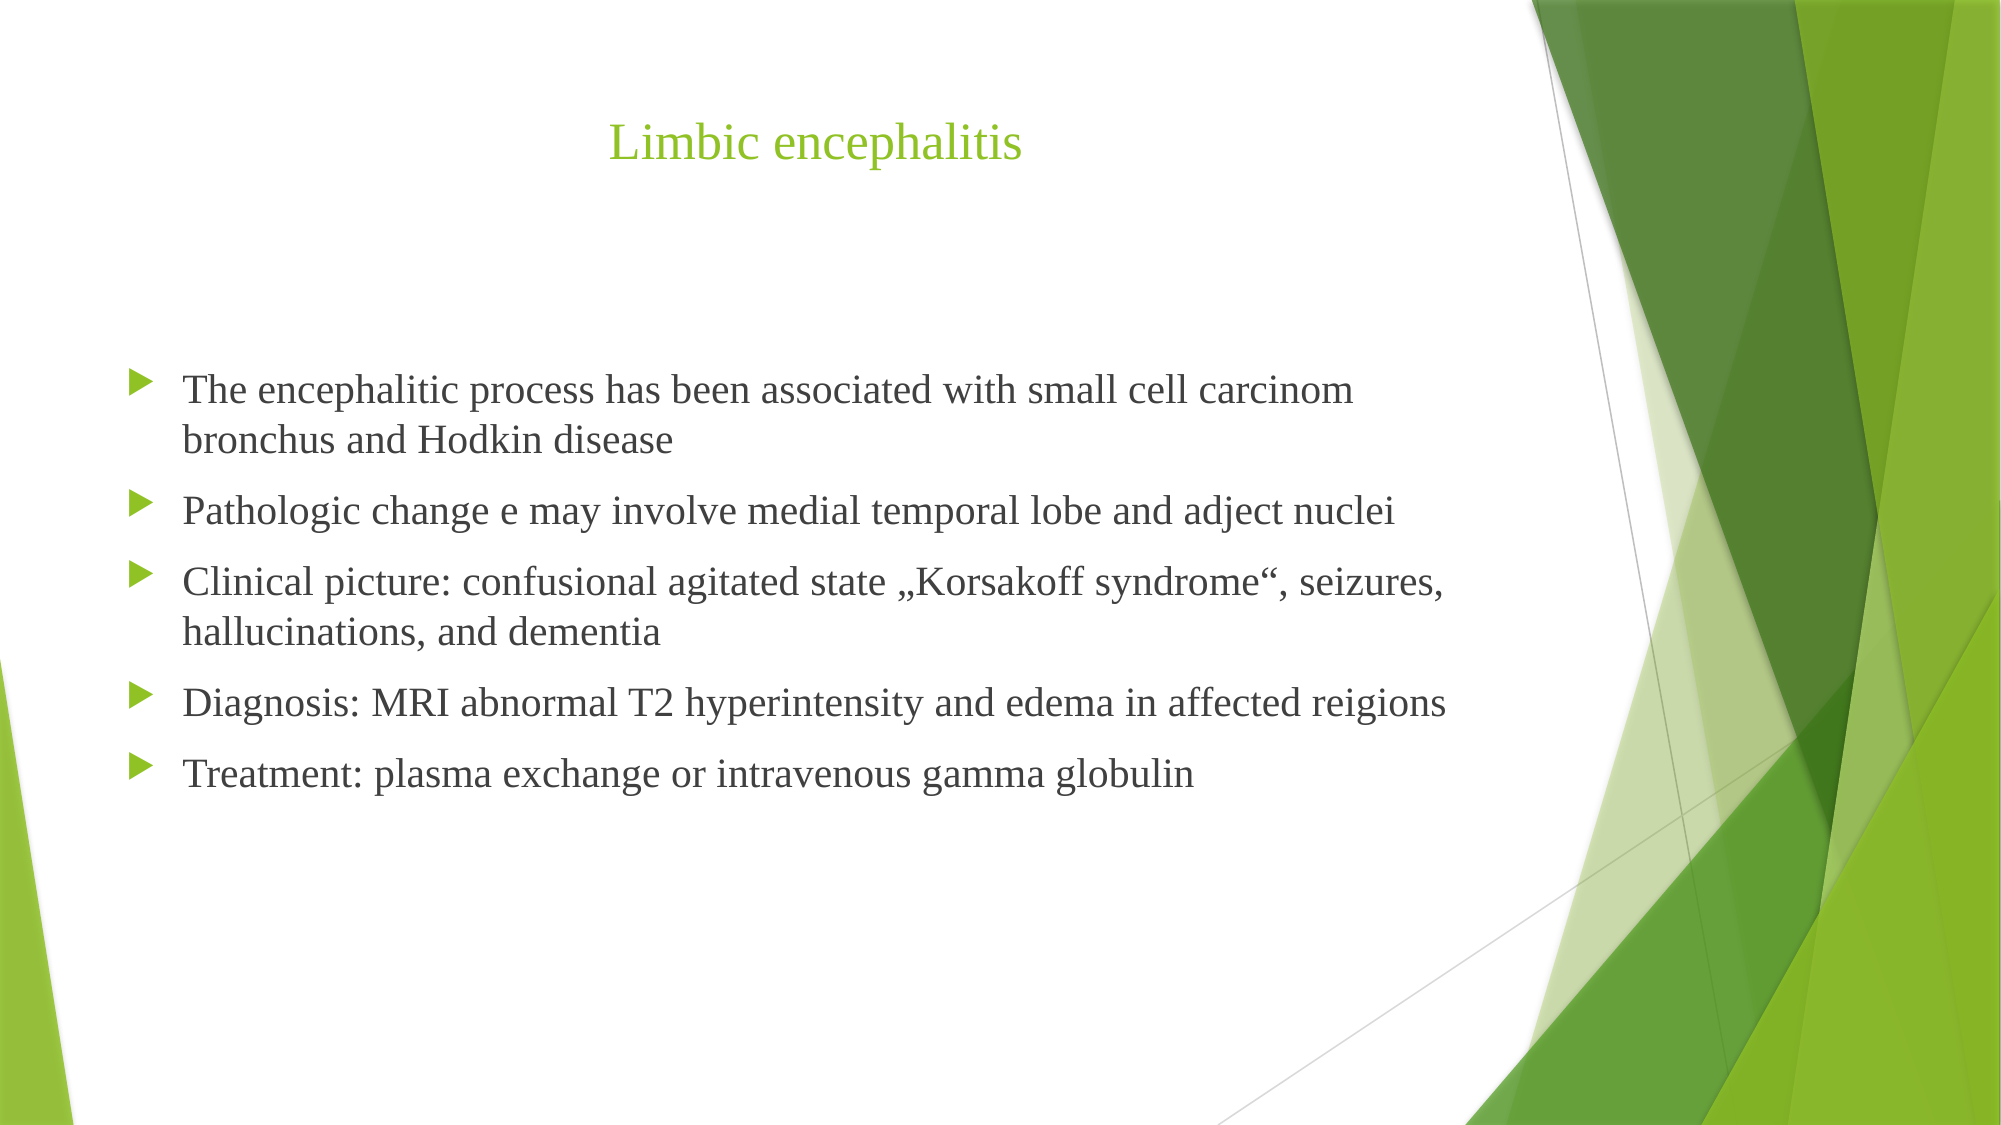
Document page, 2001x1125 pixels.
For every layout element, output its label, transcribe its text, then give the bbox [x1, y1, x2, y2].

title Limbic encephalitis [111, 99, 1522, 243]
list The encephalitic process has been associated with small cell carcinom bronchus and Hodkin disease Pathologic change e may involve medial temporal lobe and adject nuclei Clinical picture: confusional agitated state „Korsakoff syndrome“, seizures, hallucinations, and dementia Diagnosis: MRI abnormal T2 hyperintensity and edema in affected reigions Treatment: plasma exchange or intravenous gamma globulin [111, 354, 1522, 992]
